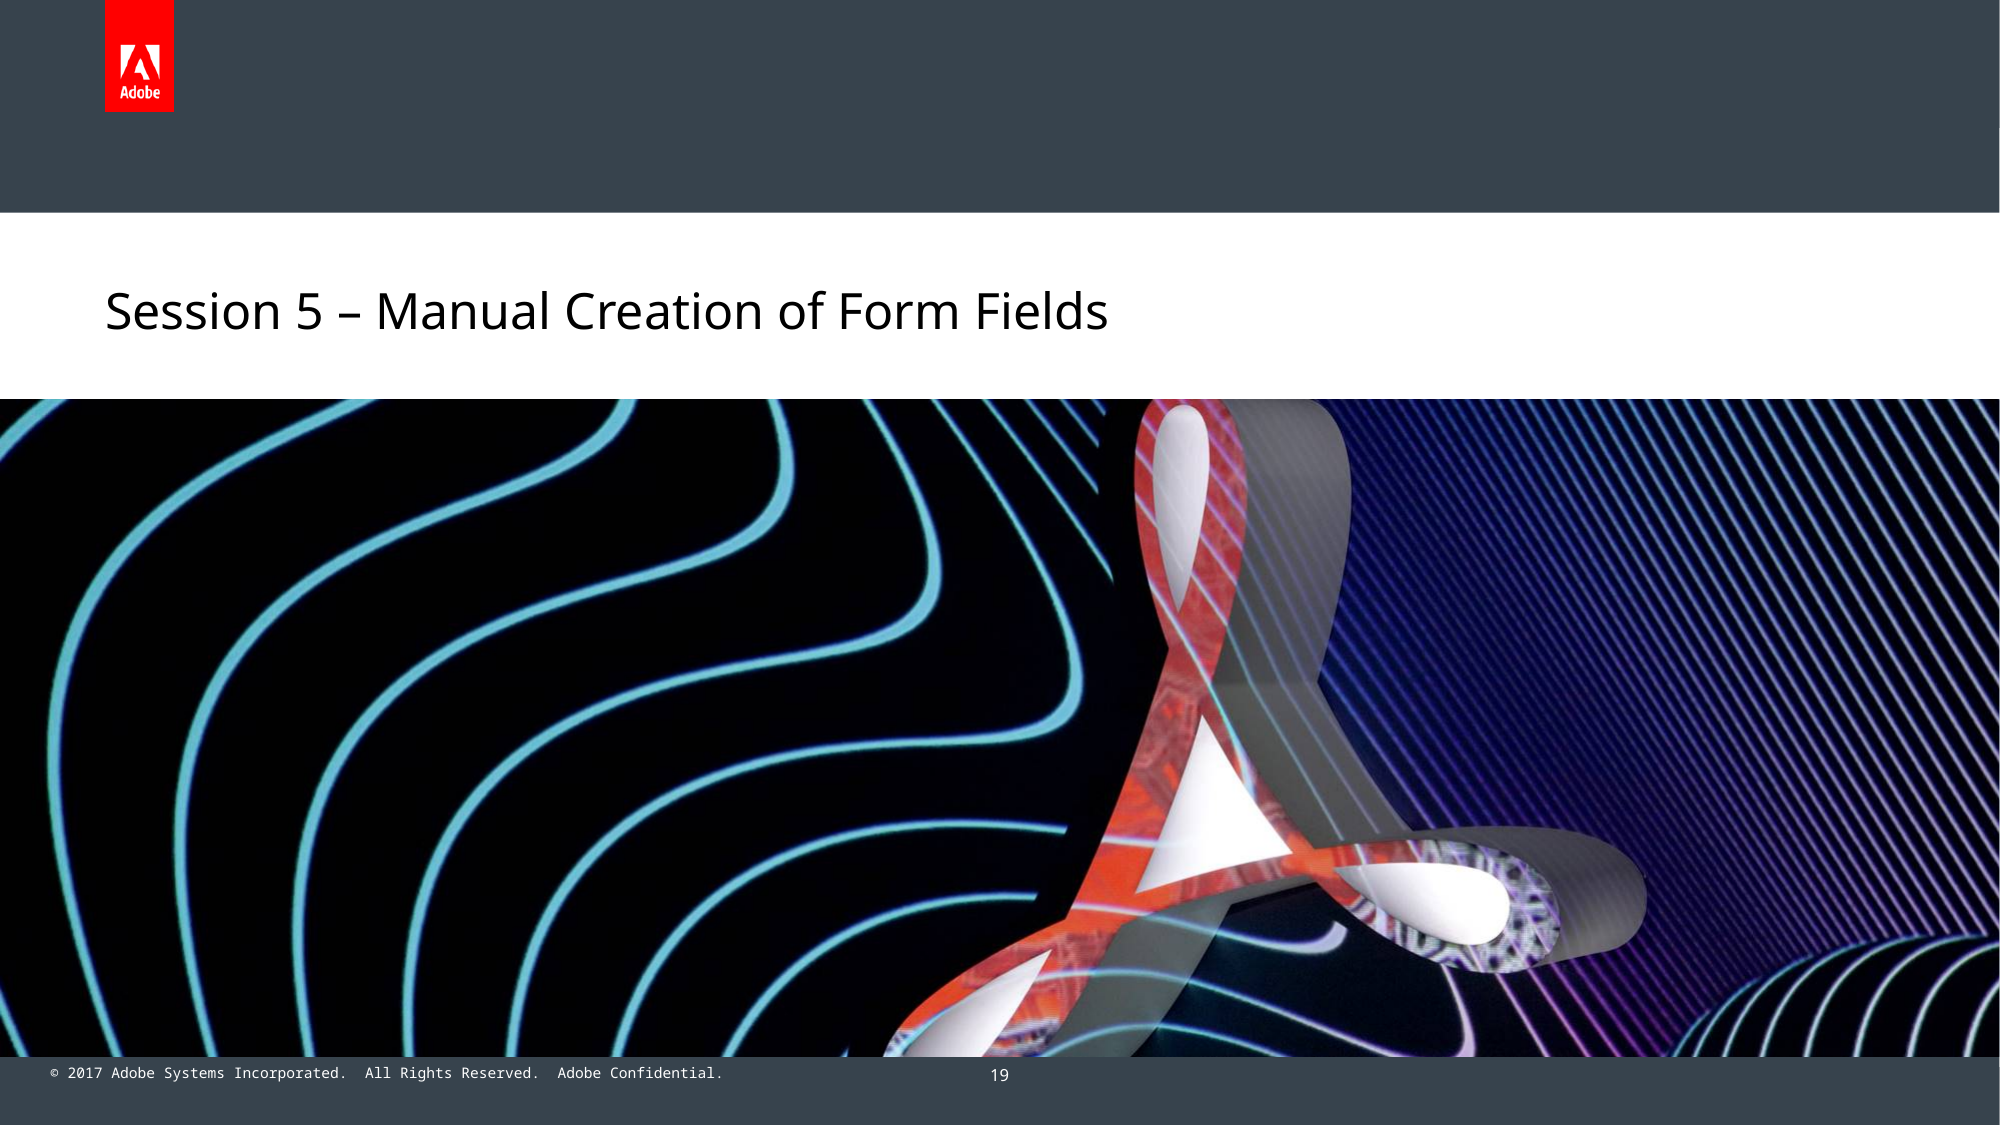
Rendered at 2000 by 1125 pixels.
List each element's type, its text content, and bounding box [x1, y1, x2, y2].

slide_number 19 [916, 1062, 1083, 1091]
picture [105, 0, 174, 112]
title Session 5 – Manual Creation of Form Fields [105, 278, 1897, 340]
picture [0, 399, 2000, 1057]
